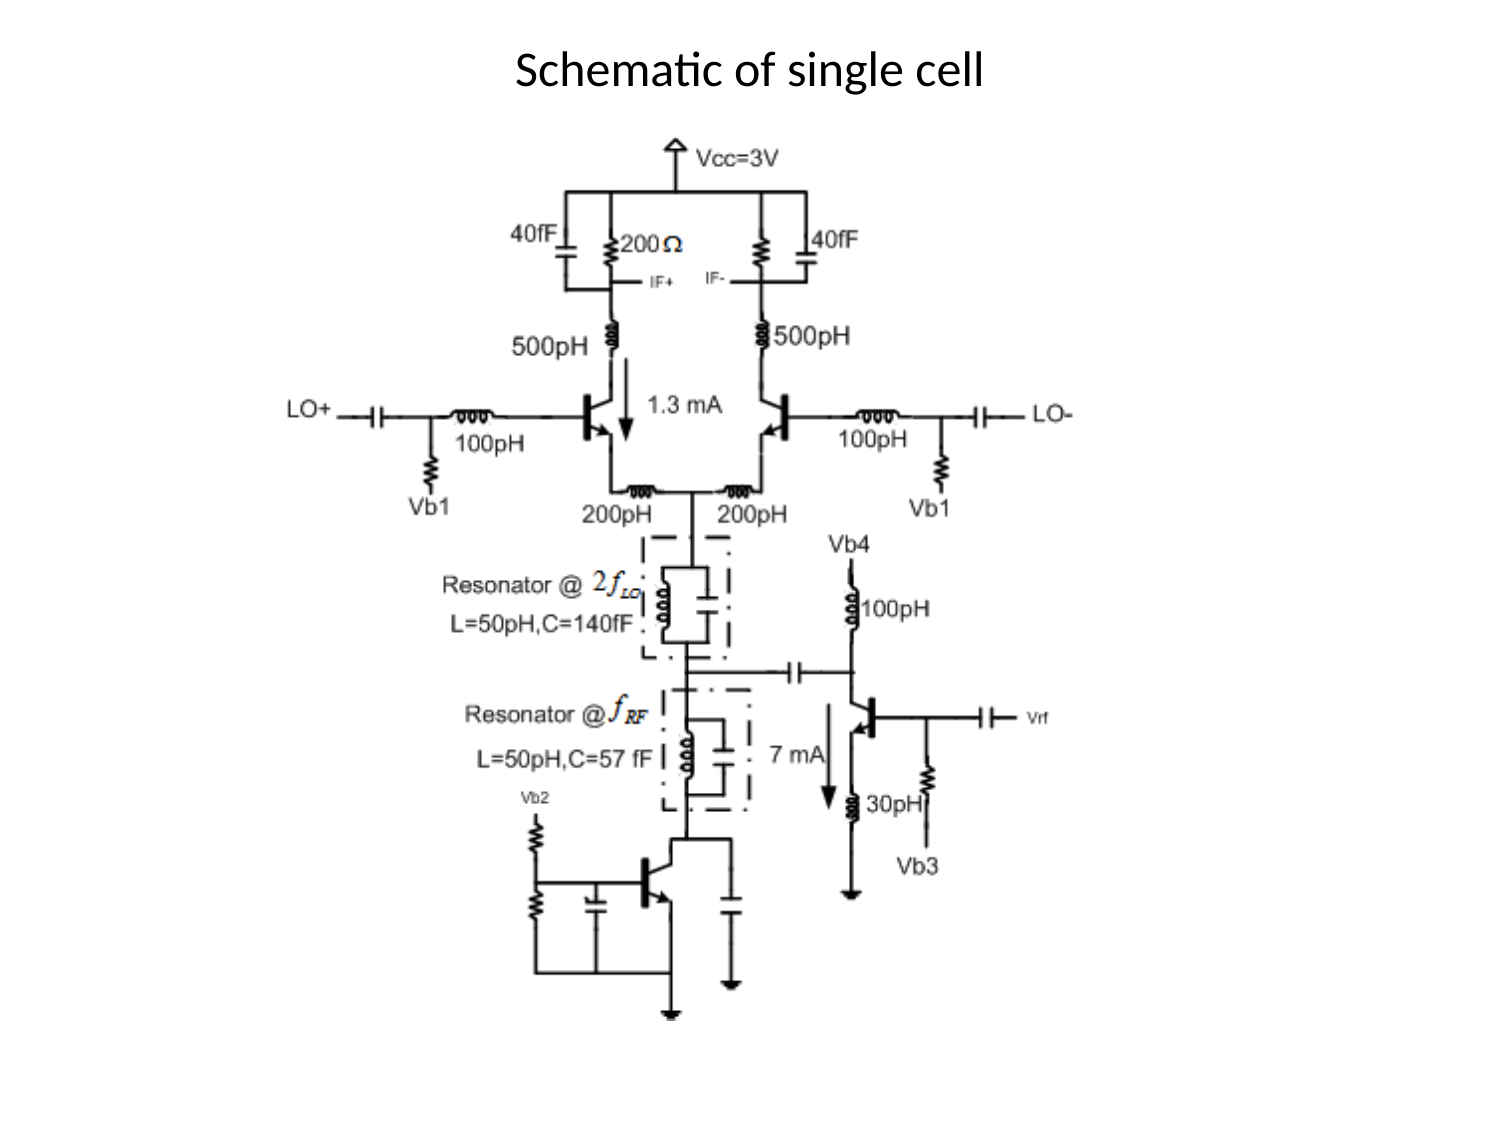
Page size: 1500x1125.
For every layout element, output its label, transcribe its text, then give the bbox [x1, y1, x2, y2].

title Schematic of single cell [75, 45, 1425, 88]
picture [287, 137, 1076, 1021]
